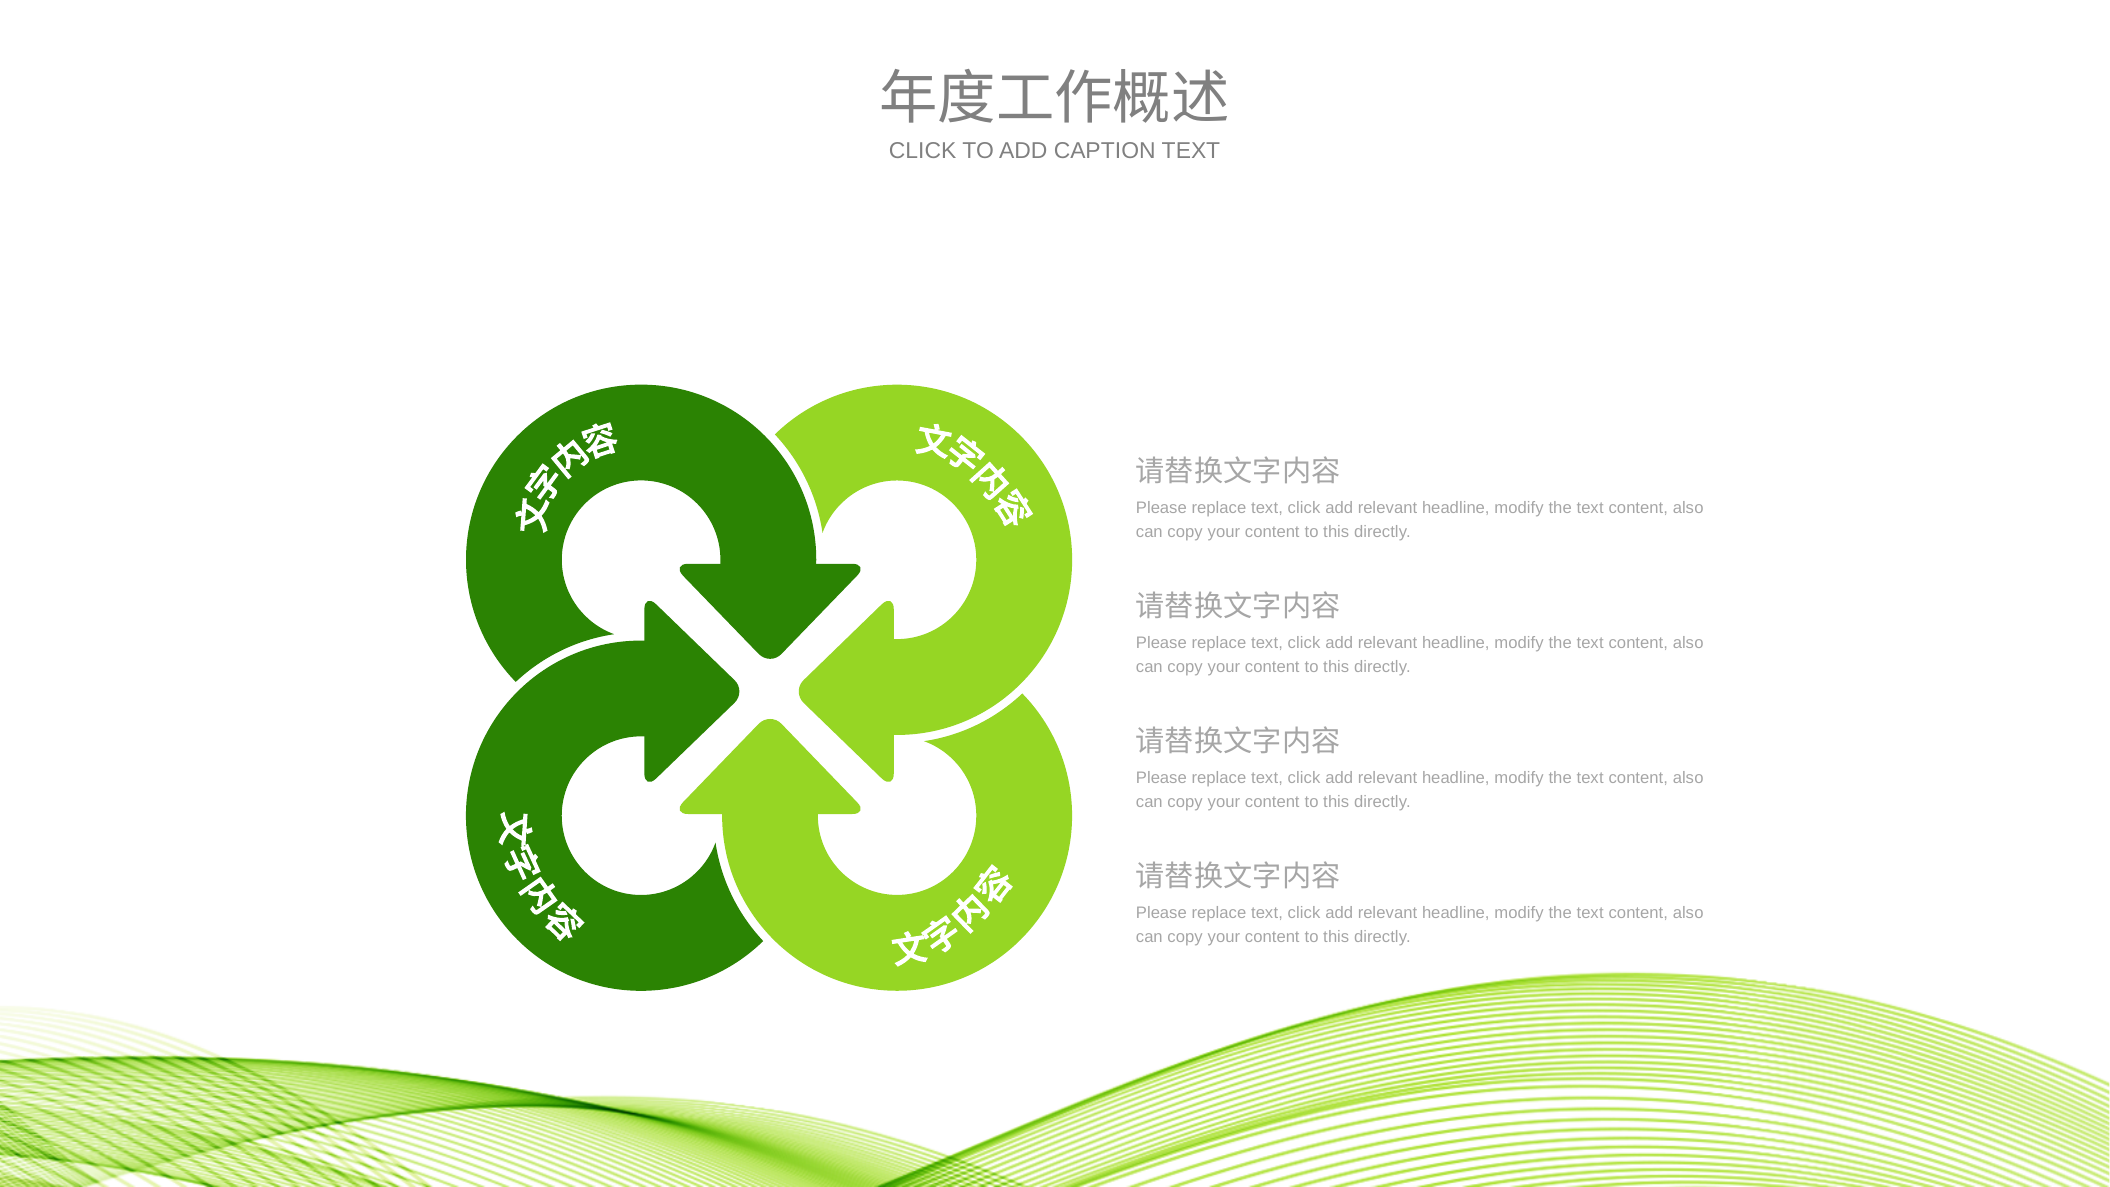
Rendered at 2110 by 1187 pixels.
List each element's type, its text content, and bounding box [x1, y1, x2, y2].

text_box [465, 384, 1073, 991]
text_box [1135, 715, 1728, 810]
text_box CLICK TO ADD CAPTION TEXT [865, 135, 1245, 163]
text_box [1135, 444, 1728, 539]
text_box 年度工作概述 [865, 60, 1245, 131]
picture [0, 0, 2110, 1187]
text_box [1135, 850, 1728, 945]
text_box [1135, 580, 1728, 674]
